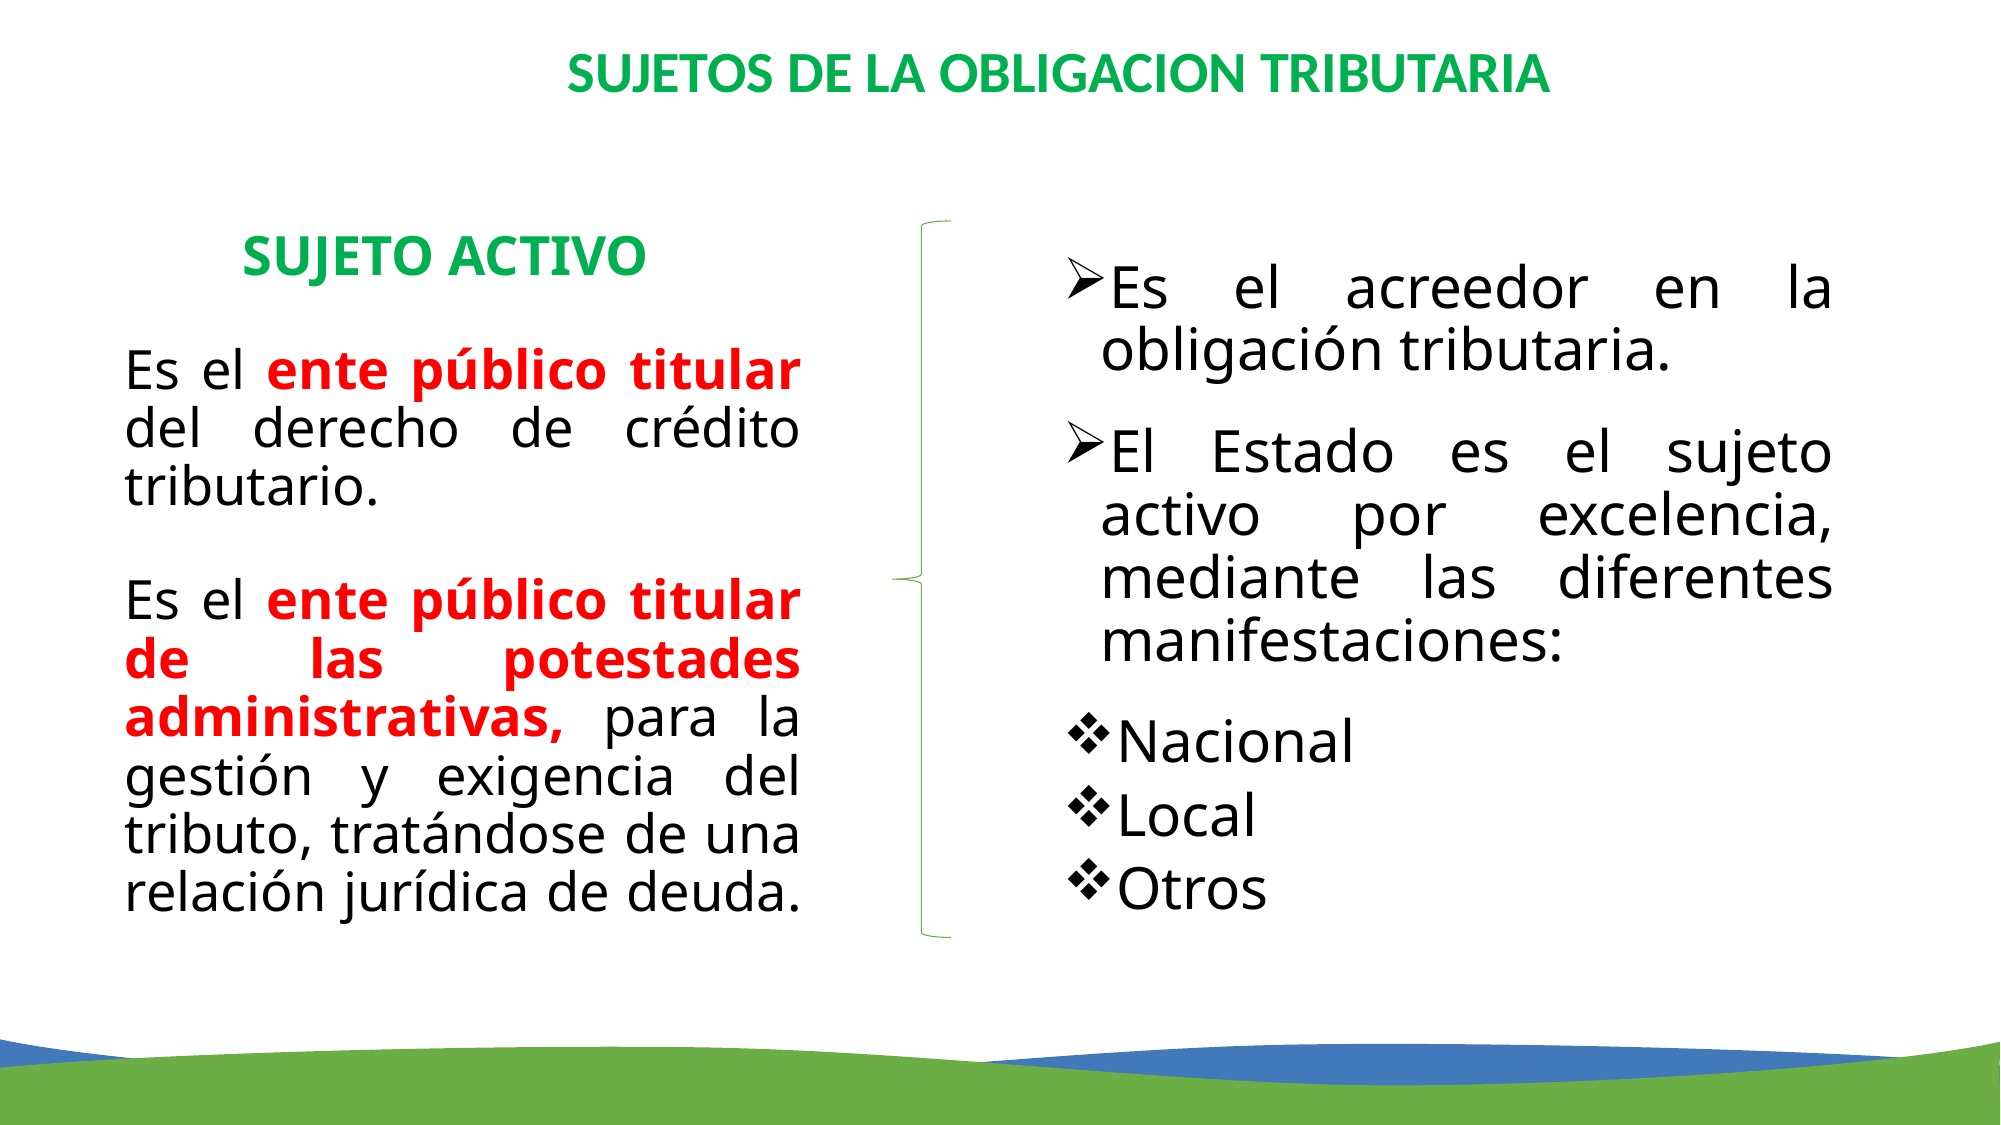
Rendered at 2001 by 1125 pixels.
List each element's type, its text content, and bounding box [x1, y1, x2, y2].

text_box SUJETOS DE LA OBLIGACION TRIBUTARIA [553, 26, 1567, 112]
text_box Es el acreedor en la obligación tributaria. El Estado es el sujeto activo por excelencia, mediante las diferentes manifestaciones: Nacional Local Otros [972, 221, 1850, 960]
text_box SUJETO ACTIVO Es el ente público titular del derecho de crédito tributario. Es el ente público titular de las potestades administrativas, para la gestión y exigencia del tributo, tratándose de una relación jurídica de deuda. [74, 220, 817, 1005]
text_box [892, 220, 951, 938]
